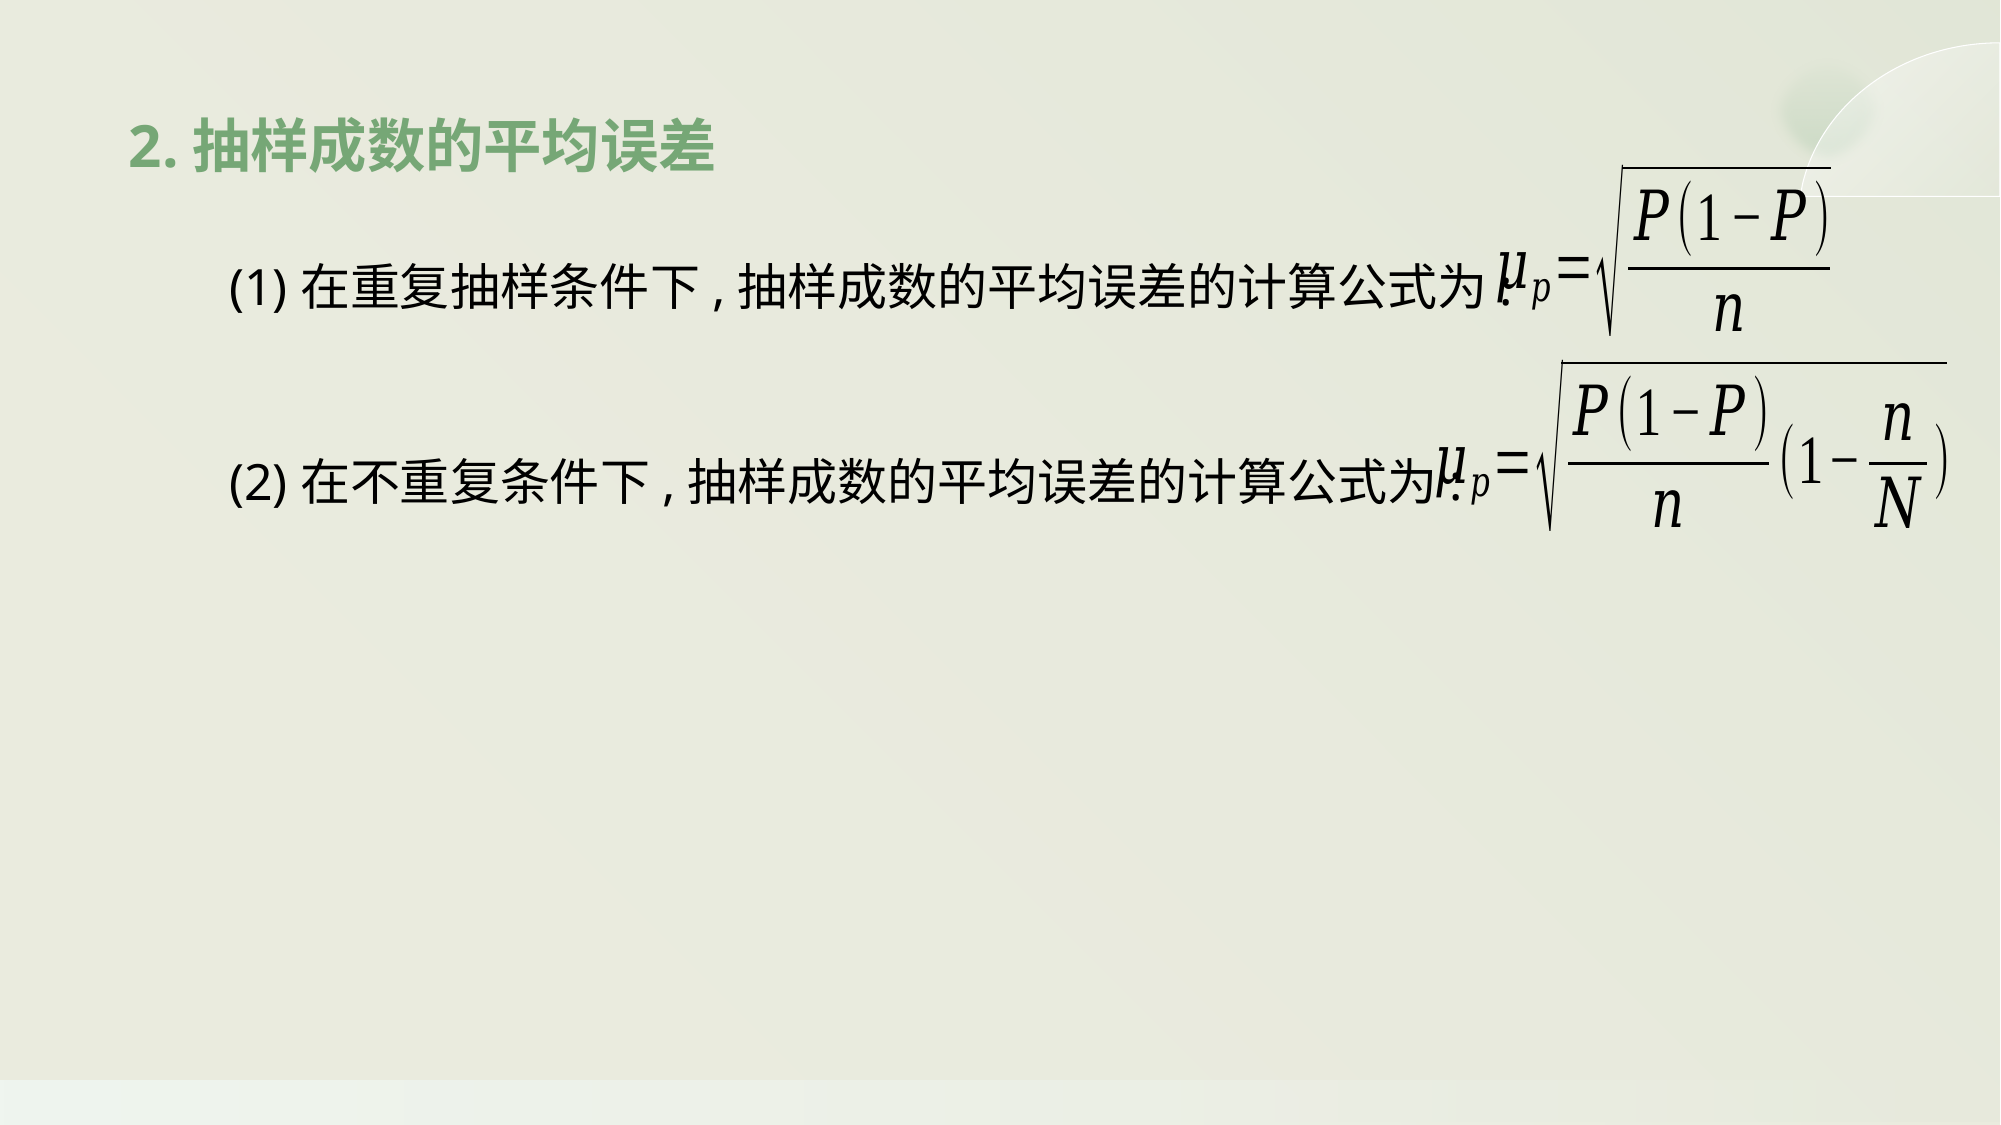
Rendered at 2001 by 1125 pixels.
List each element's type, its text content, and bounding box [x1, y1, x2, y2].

text_box (2)在不重复条件下,抽样成数的平均误差的计算公式为: [1552, 418, 1985, 518]
text_box 2.抽样成数的平均误差 [114, 73, 1000, 224]
text_box (1)在重复抽样条件下,抽样成数的平均误差的计算公式为: [214, 223, 1740, 374]
text_box (2)在不重复条件下,抽样成数的平均误差的计算公式为: [214, 418, 1558, 518]
